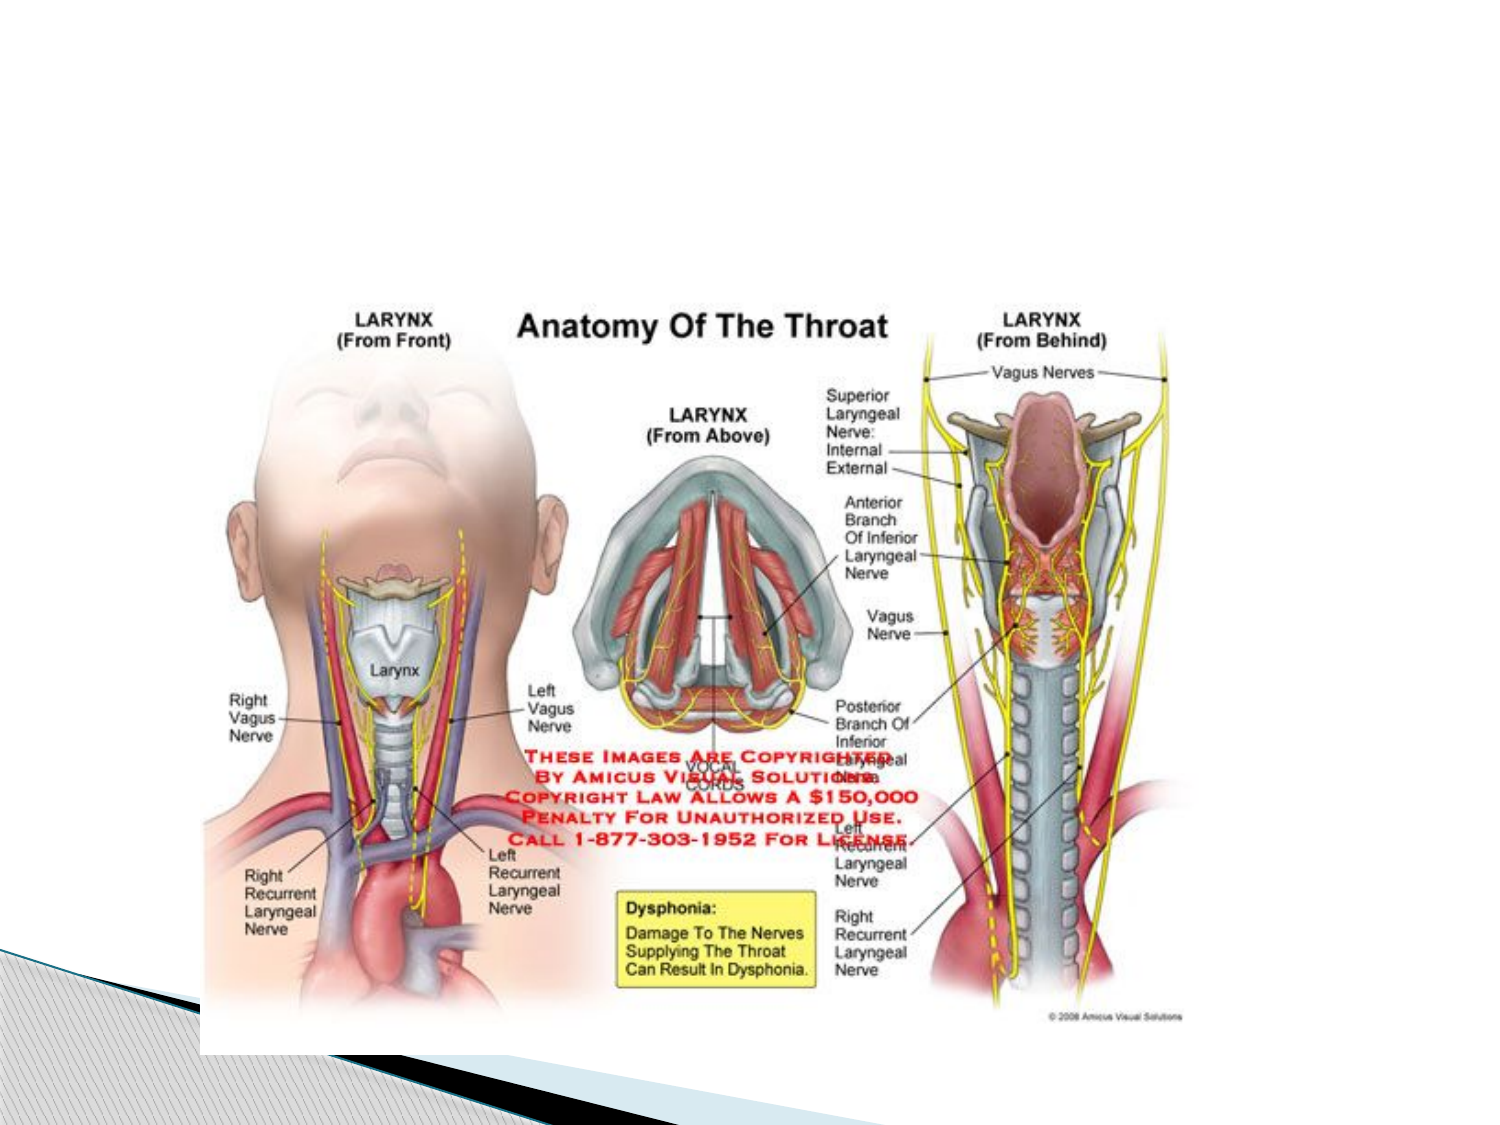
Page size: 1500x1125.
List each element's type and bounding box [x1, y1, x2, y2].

picture [199, 274, 1210, 1056]
